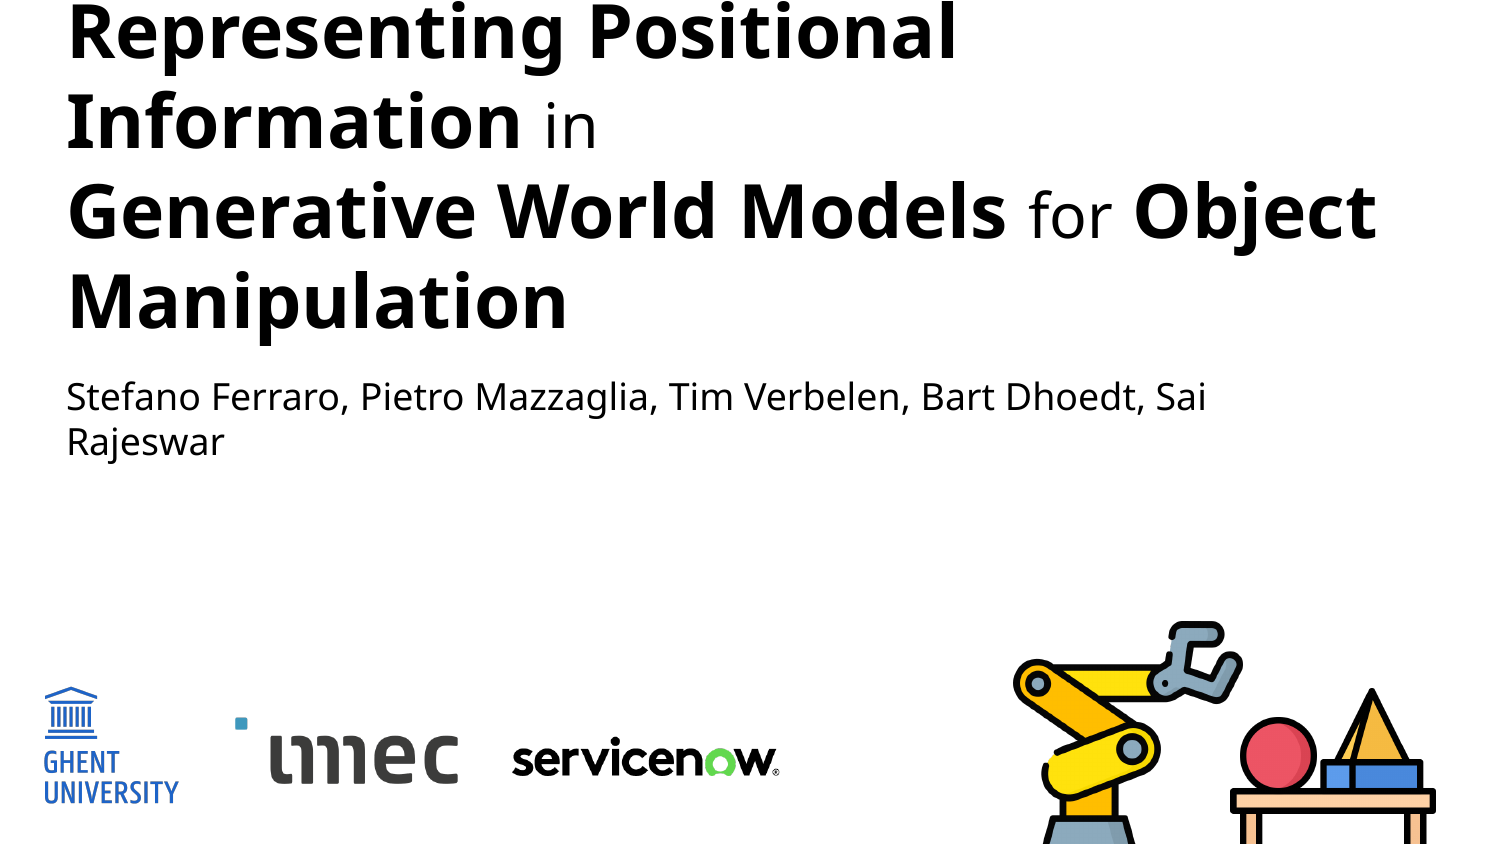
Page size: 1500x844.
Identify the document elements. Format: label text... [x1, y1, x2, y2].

picture [1013, 620, 1436, 844]
picture [0, 659, 796, 844]
title Representing Positional Information in Generative World Models for Object Manipulation [51, 22, 1449, 359]
text_box Stefano Ferraro, Pietro Mazzaglia, Tim Verbelen, Bart Dhoedt, Sai Rajeswar [51, 358, 1344, 486]
